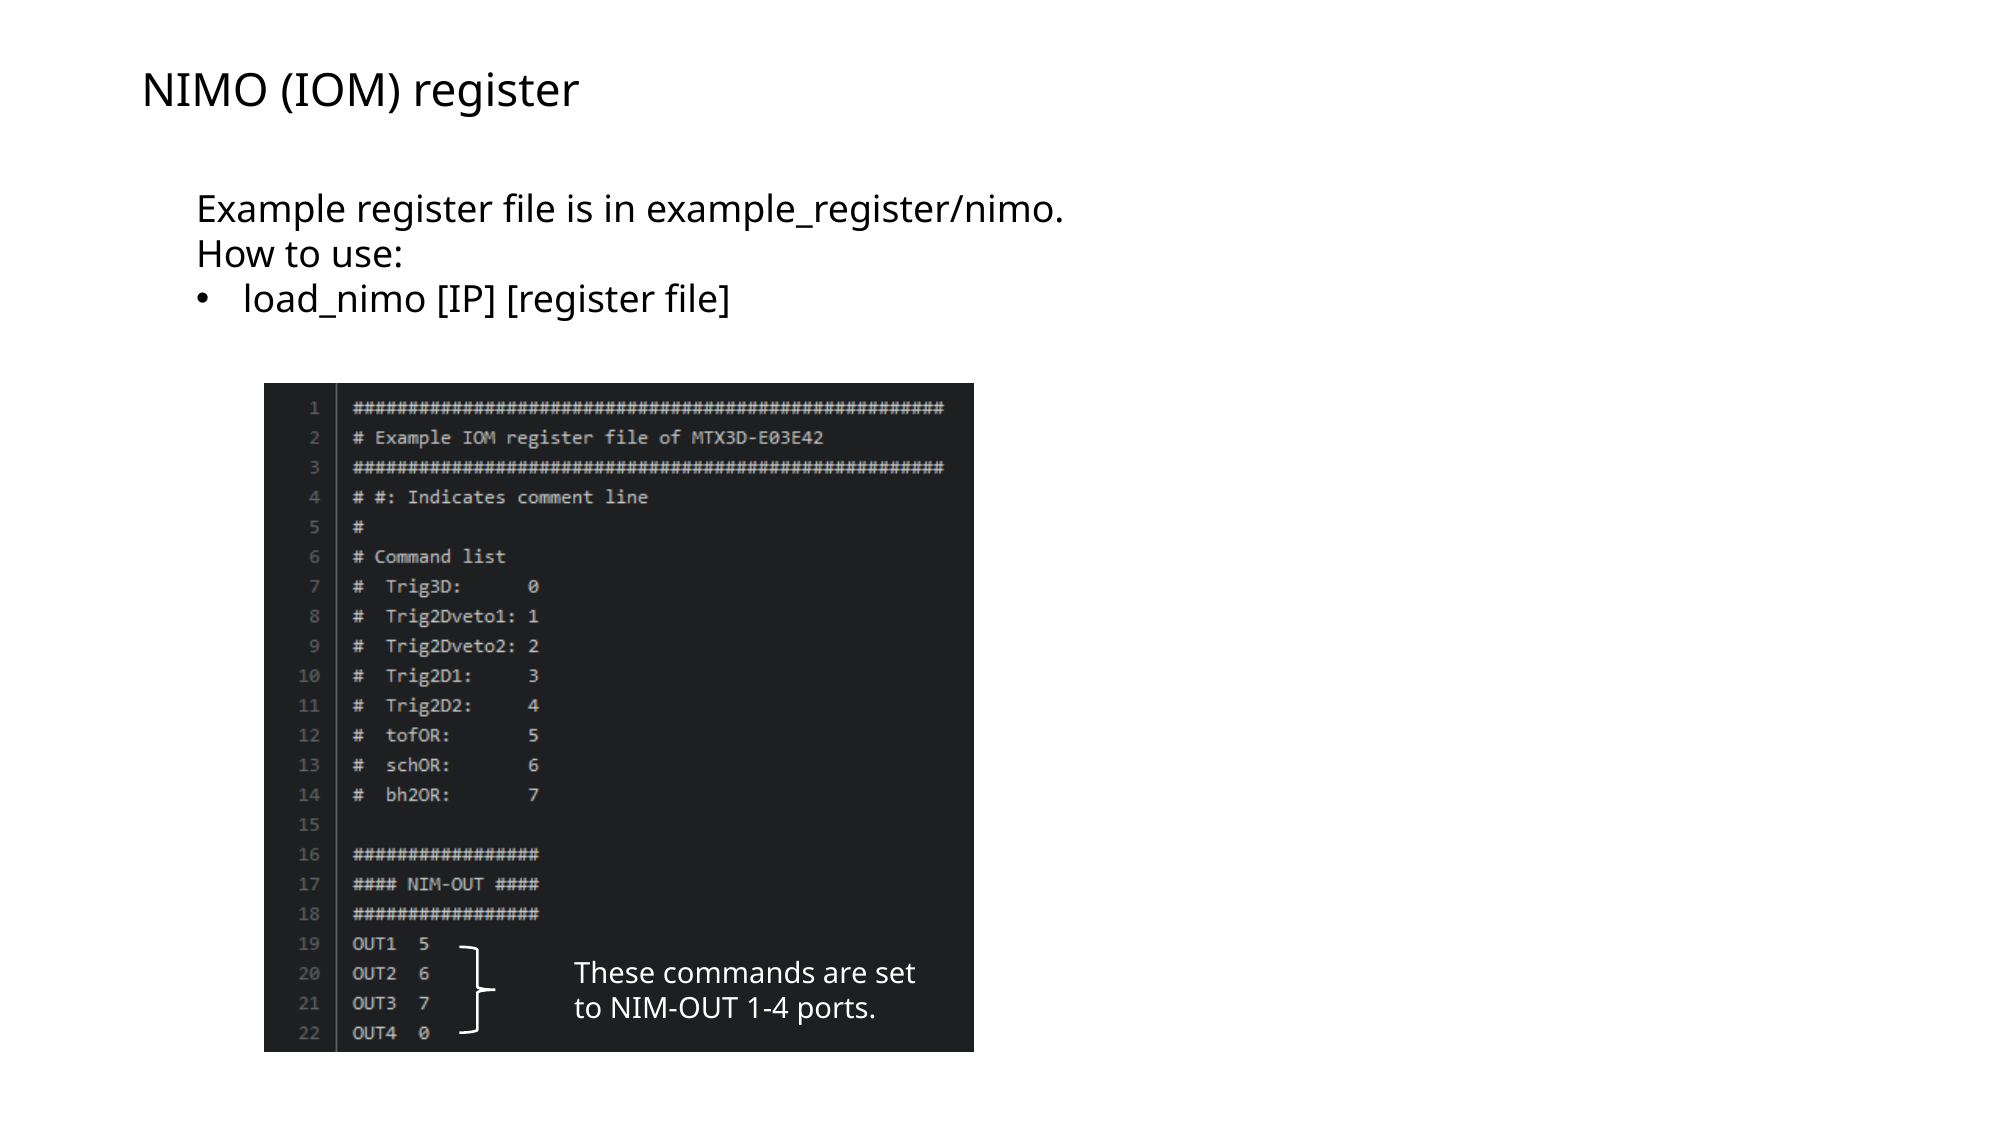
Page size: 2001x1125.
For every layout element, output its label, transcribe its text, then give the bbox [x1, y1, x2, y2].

picture [263, 383, 974, 1052]
text_box Example register file is in example_register/nimo. How to use: load_nimo [IP] [register file] [181, 178, 1586, 328]
text_box NIMO (IOM) register [126, 53, 974, 123]
